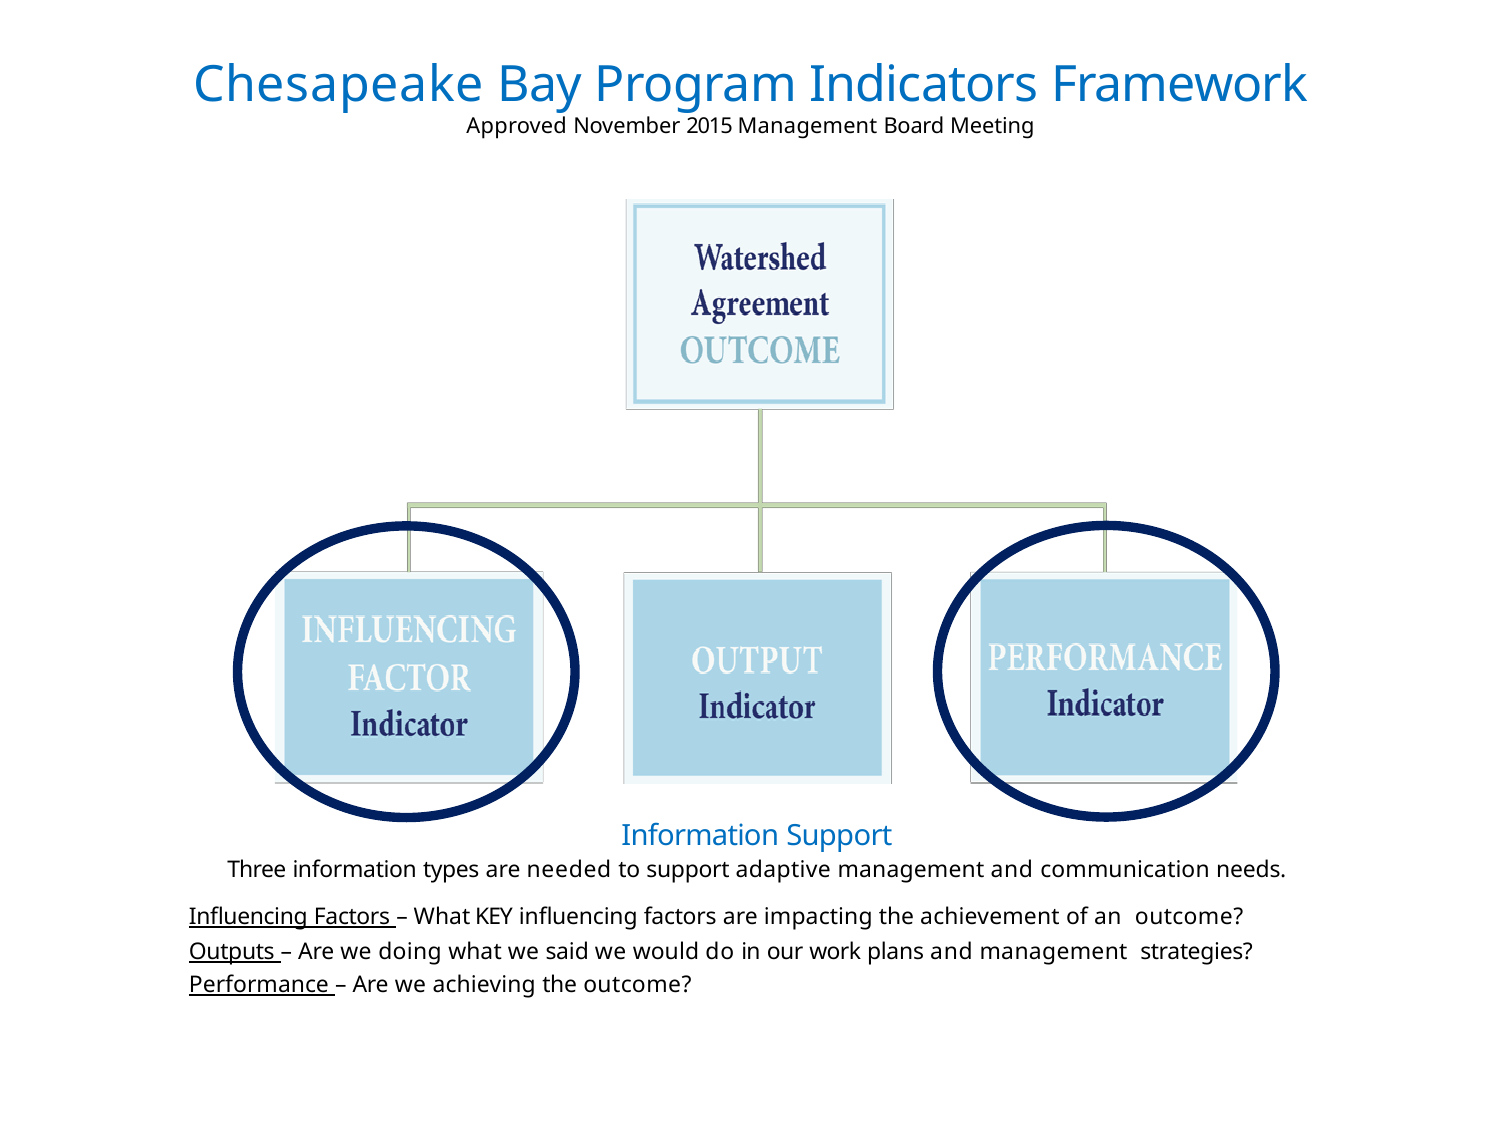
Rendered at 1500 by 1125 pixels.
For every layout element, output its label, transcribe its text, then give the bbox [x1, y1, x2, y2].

text_box [235, 523, 578, 820]
text_box [935, 523, 1278, 820]
text_box Chesapeake Bay Program Indicators Framework Approved November 2015 Management Board Meeting [137, 51, 1363, 139]
text_box [274, 199, 1238, 784]
text_box Information Support Three information types are needed to support adaptive management and communication needs. Influencing Factors – What KEY influencing factors are impacting the achievement of an outcome? Outputs – Are we doing what we said we would do in our work plans and management strategies? Performance – Are we achieving the outcome? [187, 816, 1325, 997]
